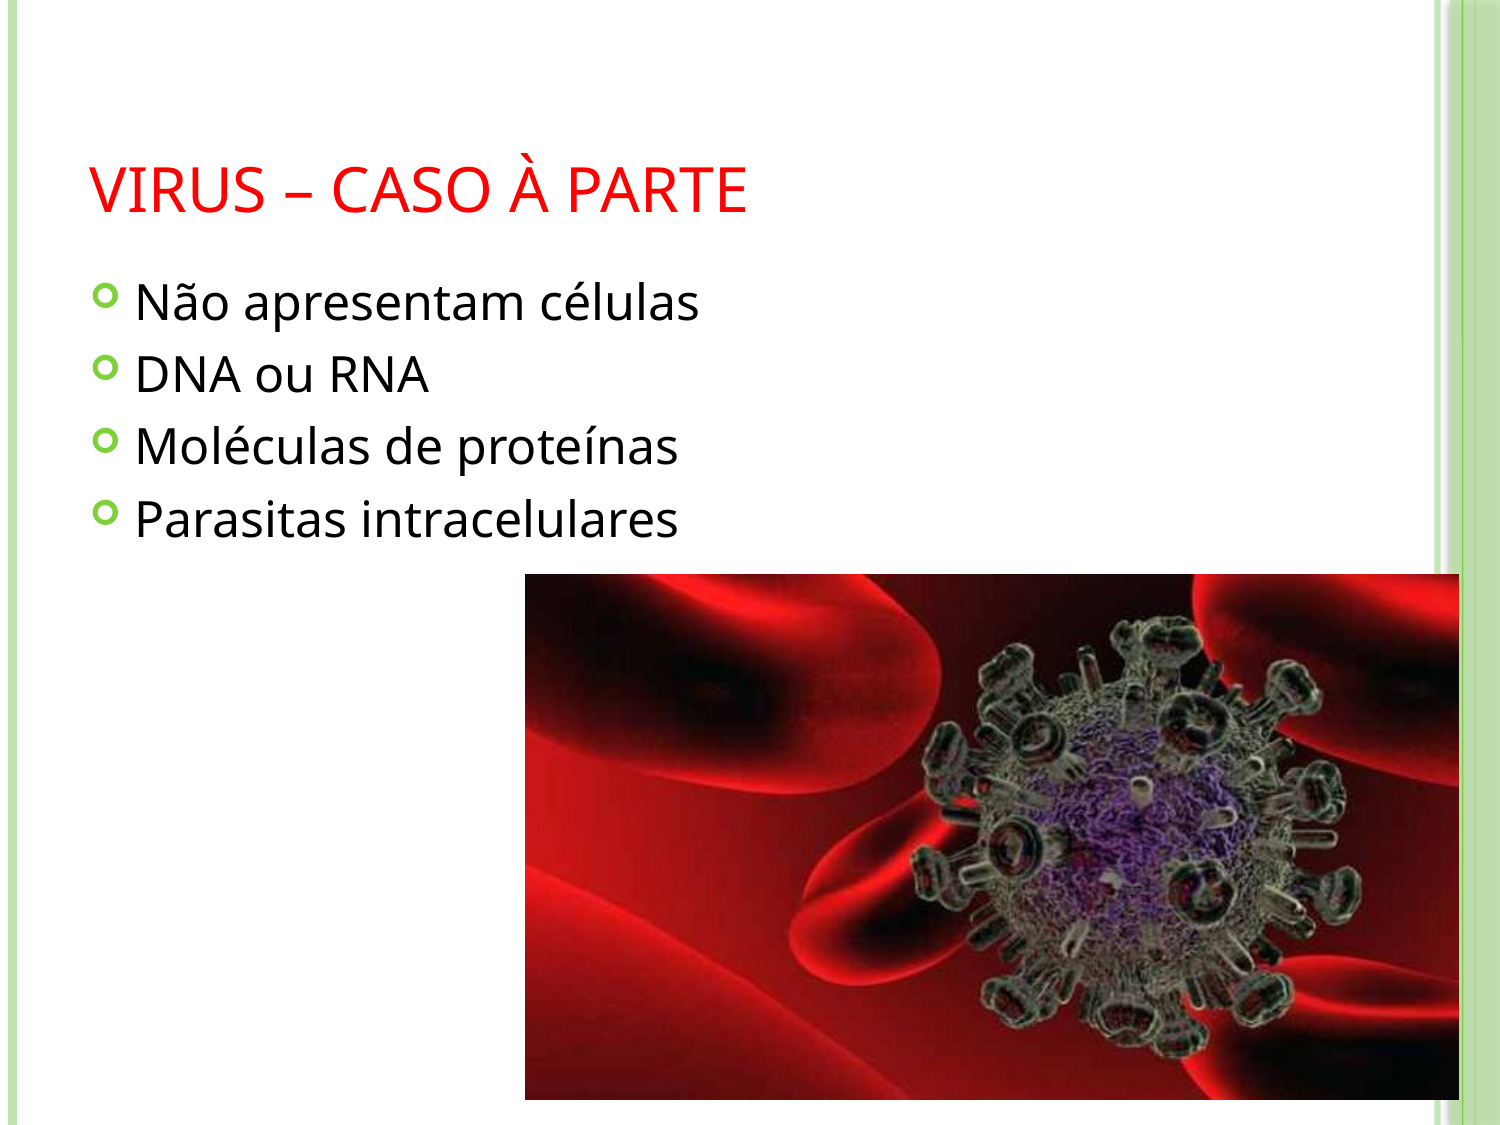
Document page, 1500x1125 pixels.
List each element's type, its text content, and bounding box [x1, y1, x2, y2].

title VIRUS – caso à parte [75, 45, 1300, 233]
list Não apresentam células DNA ou RNA Moléculas de proteínas Parasitas intracelulares [75, 262, 1300, 1062]
picture [524, 573, 1459, 1100]
